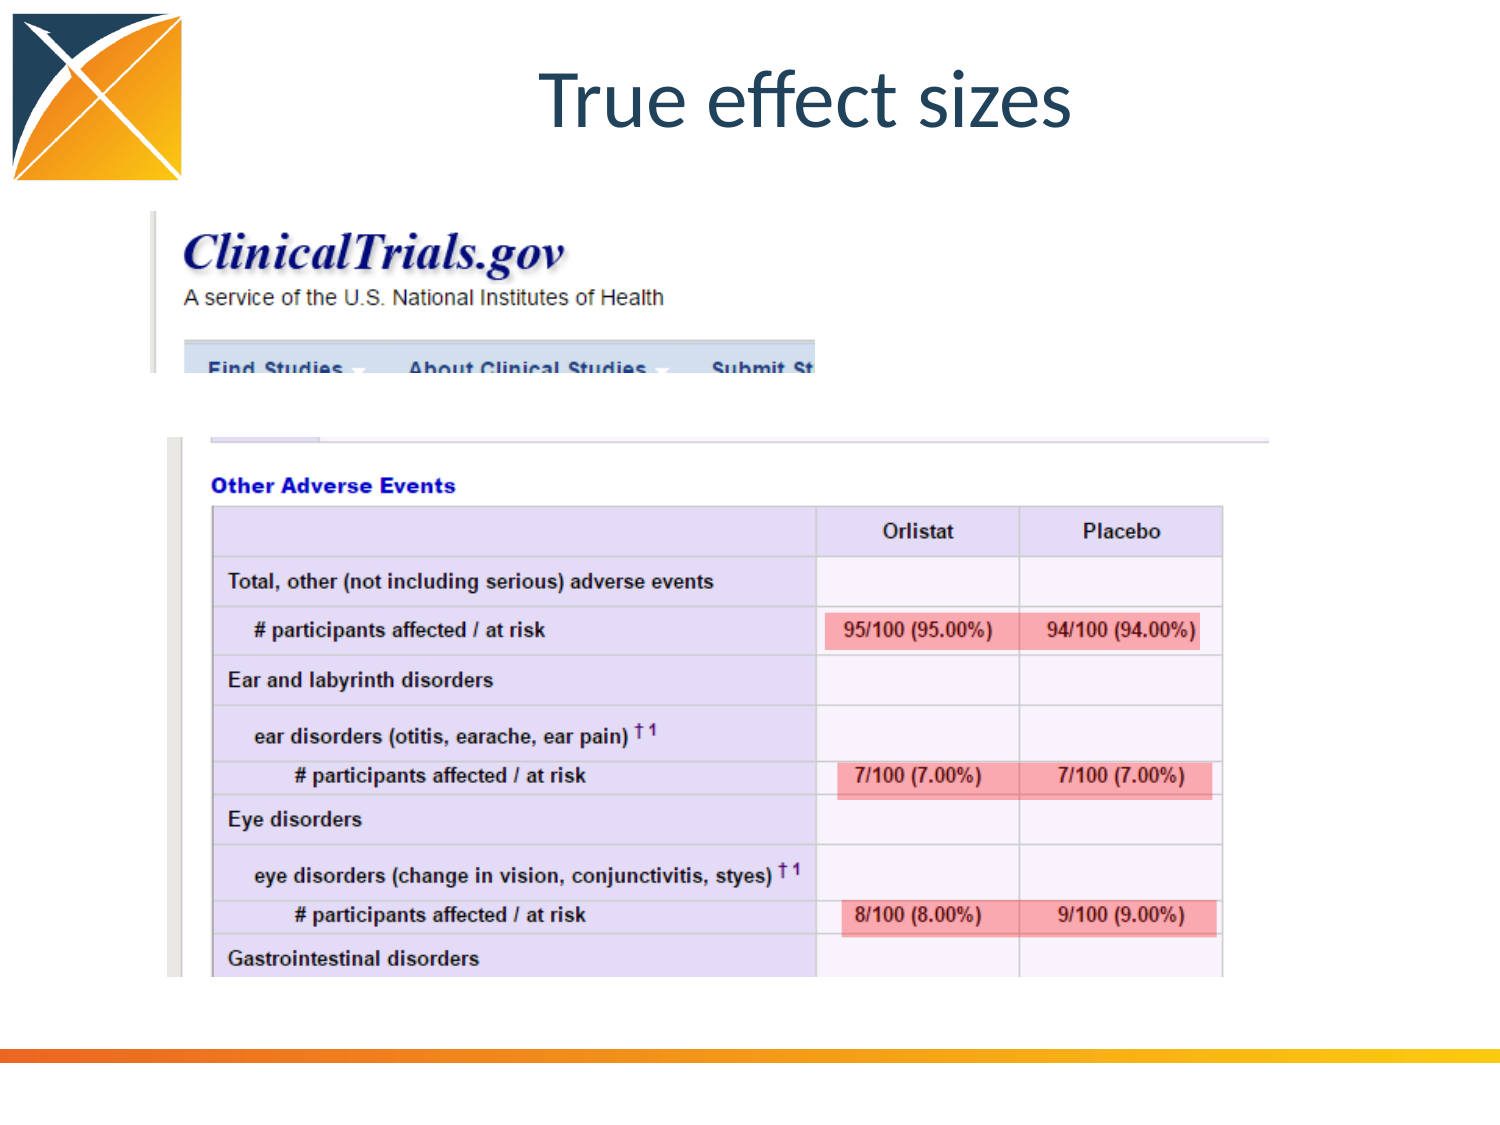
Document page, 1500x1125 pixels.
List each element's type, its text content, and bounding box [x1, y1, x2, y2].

picture [0, 0, 206, 200]
title True effect sizes [187, 24, 1425, 163]
picture [149, 211, 815, 373]
picture [167, 437, 1270, 977]
